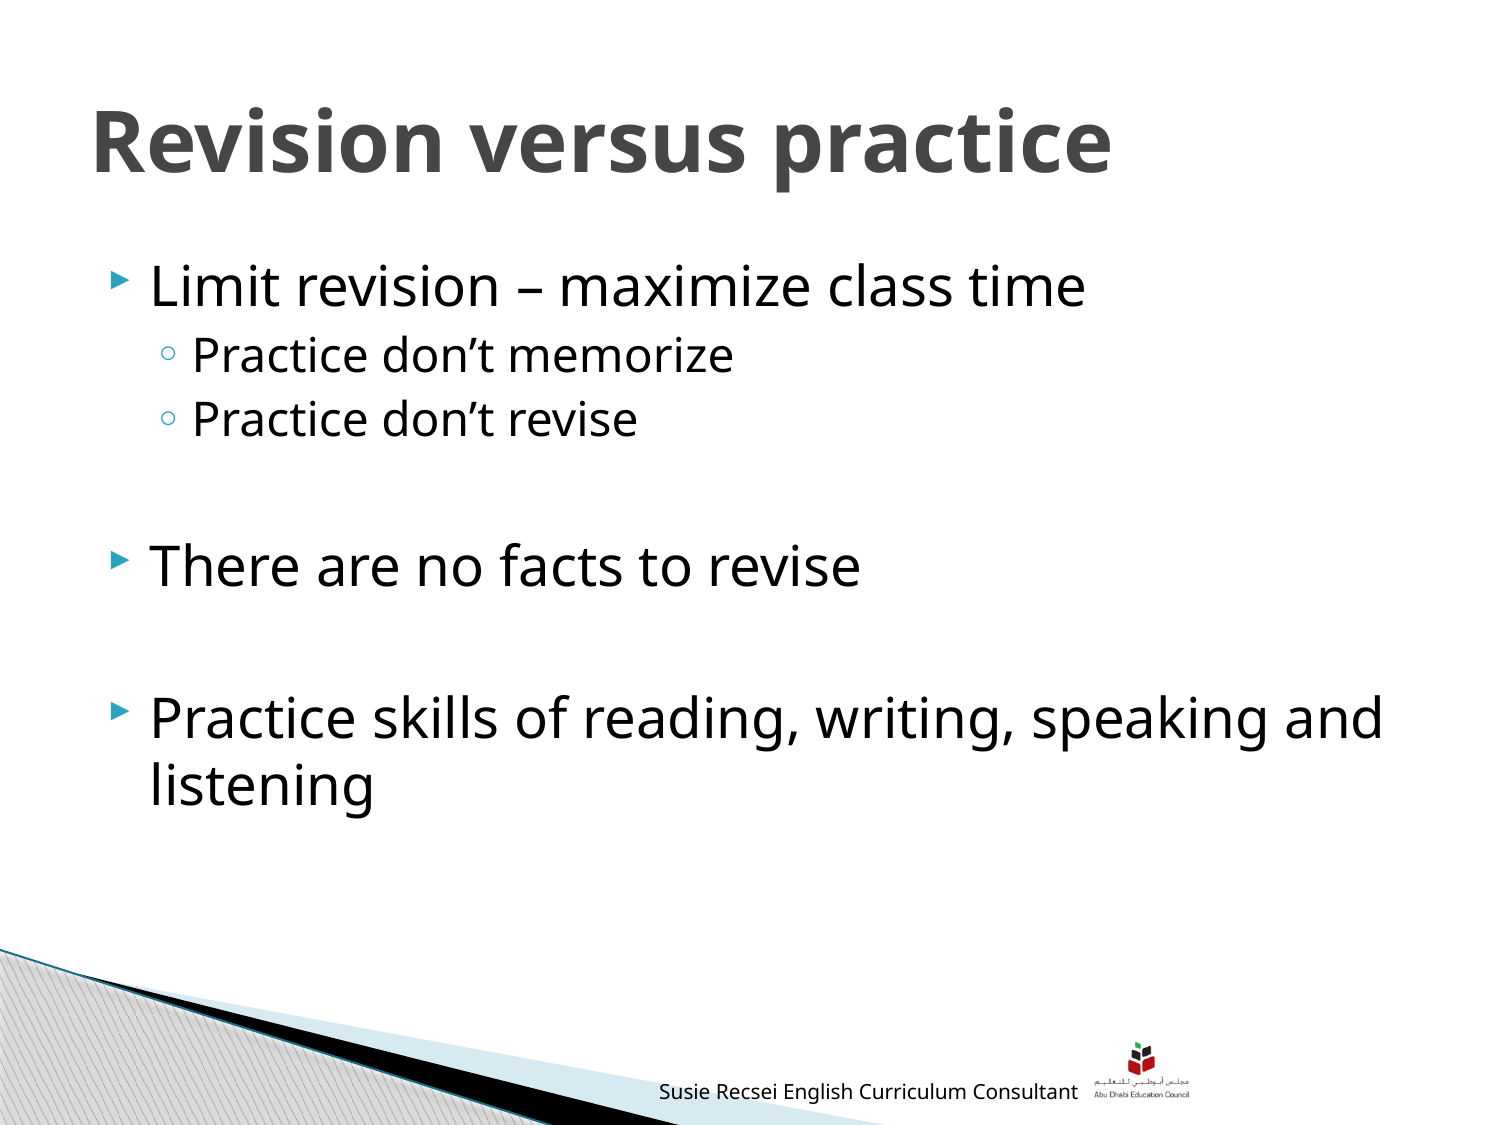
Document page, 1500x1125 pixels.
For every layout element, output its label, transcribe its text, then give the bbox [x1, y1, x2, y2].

title Revision versus practice [75, 45, 1425, 233]
list Limit revision – maximize class time Practice don’t memorize Practice don’t revise There are no facts to revise Practice skills of reading, writing, speaking and listening [75, 243, 1425, 986]
picture [1087, 1037, 1195, 1104]
footer Susie Recsei English Curriculum Consultant [575, 1051, 1084, 1112]
